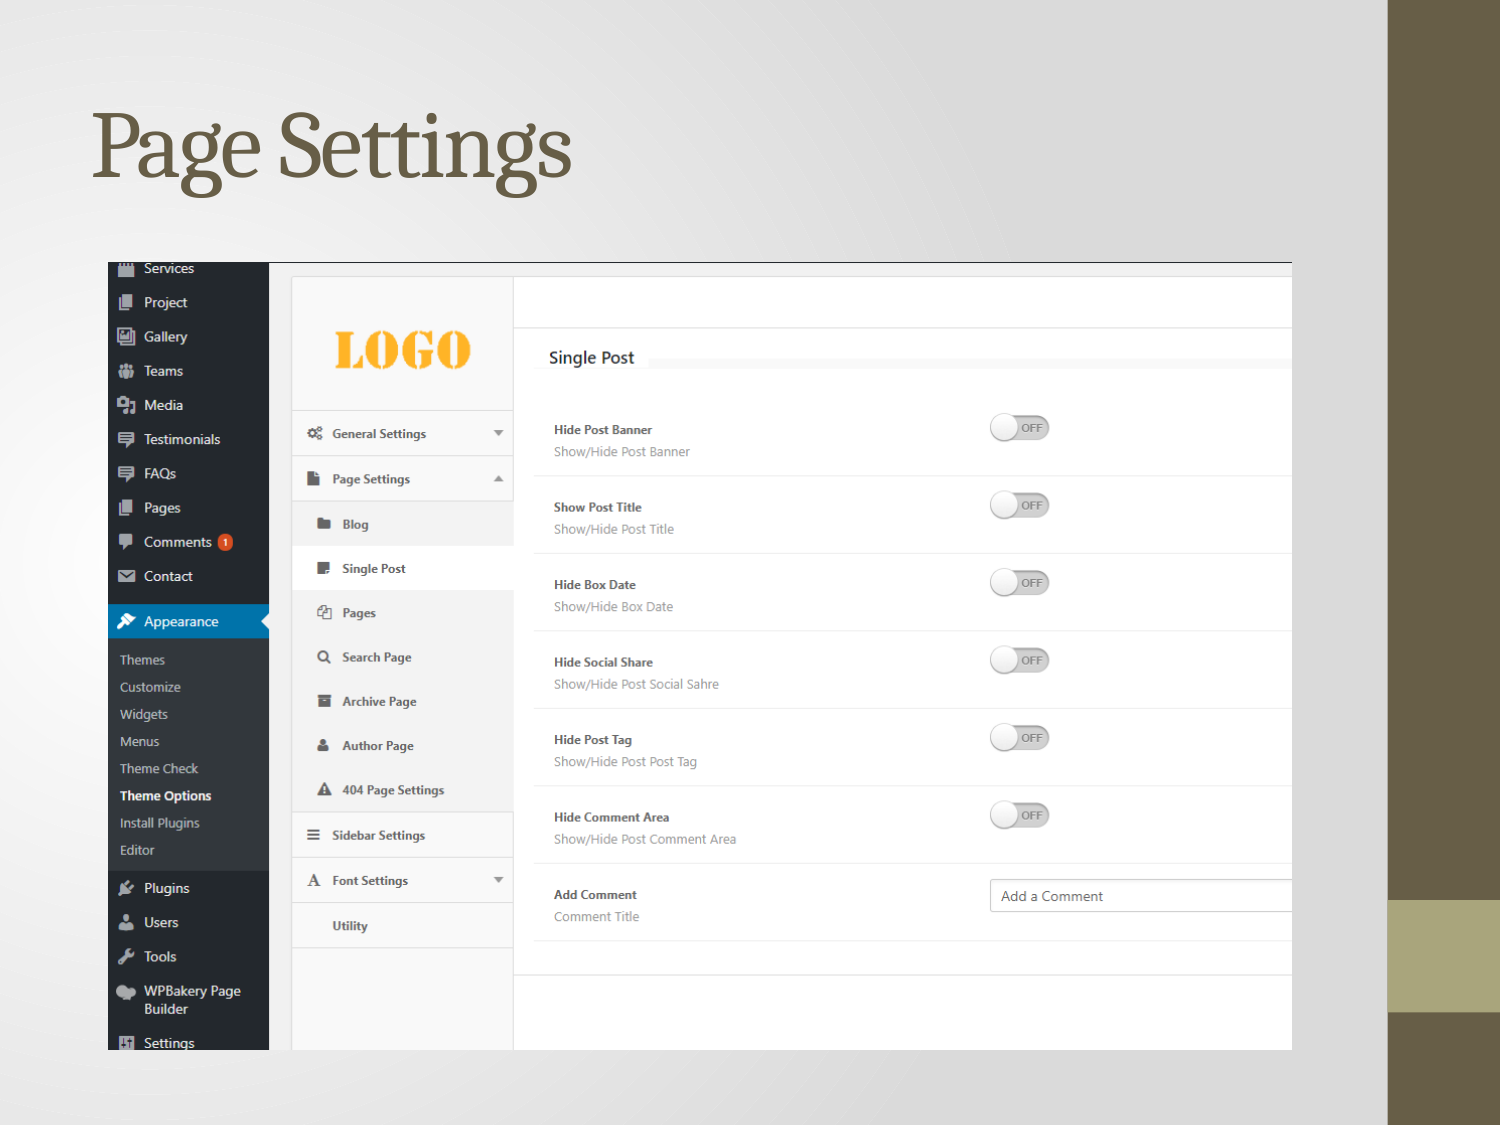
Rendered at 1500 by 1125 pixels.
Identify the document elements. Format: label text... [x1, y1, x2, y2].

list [108, 261, 1292, 1051]
title Page Settings [75, 45, 1325, 233]
